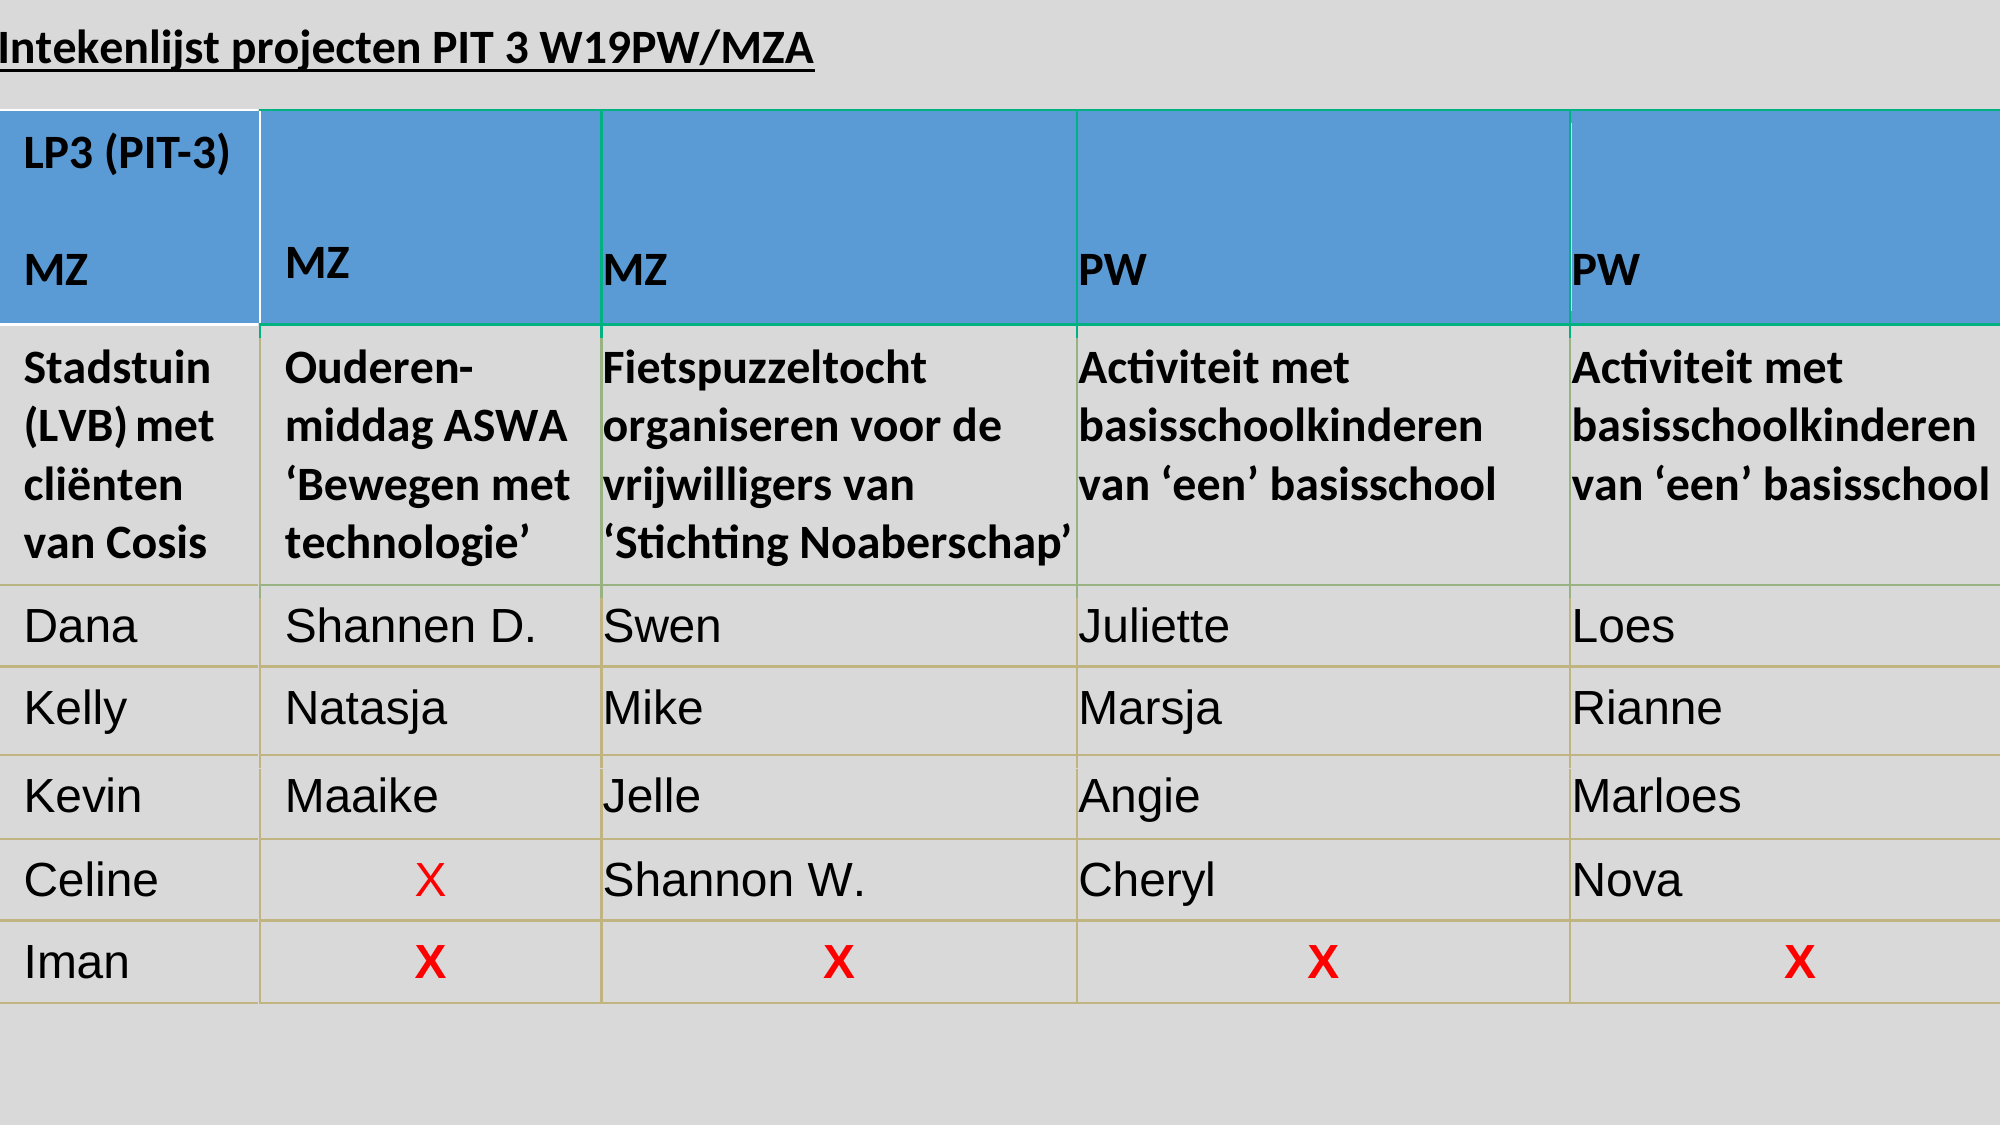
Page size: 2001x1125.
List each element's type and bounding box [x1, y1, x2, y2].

list [0, 17, 2000, 1083]
